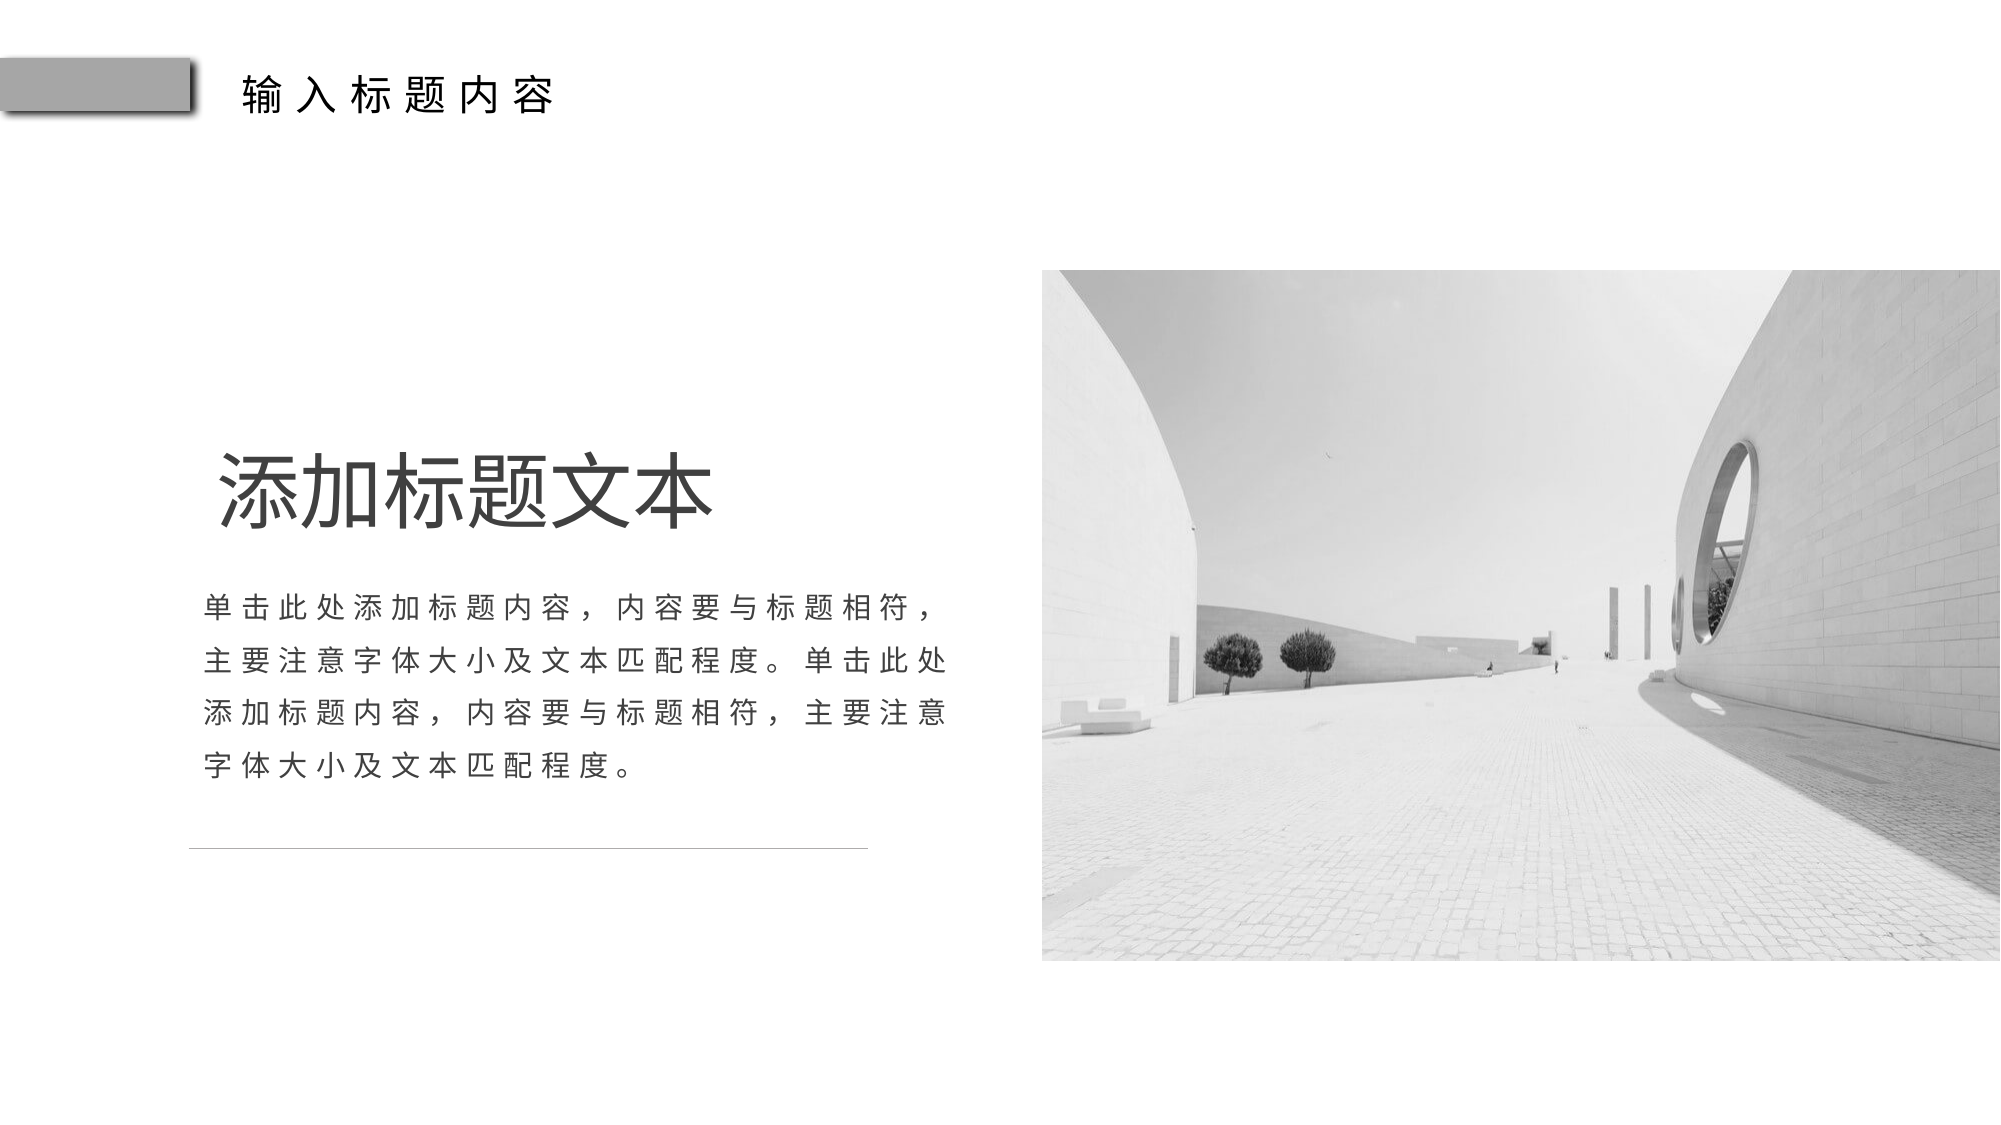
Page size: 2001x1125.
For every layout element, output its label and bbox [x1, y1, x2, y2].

text_box [188, 382, 1000, 788]
picture [1042, 270, 2000, 961]
